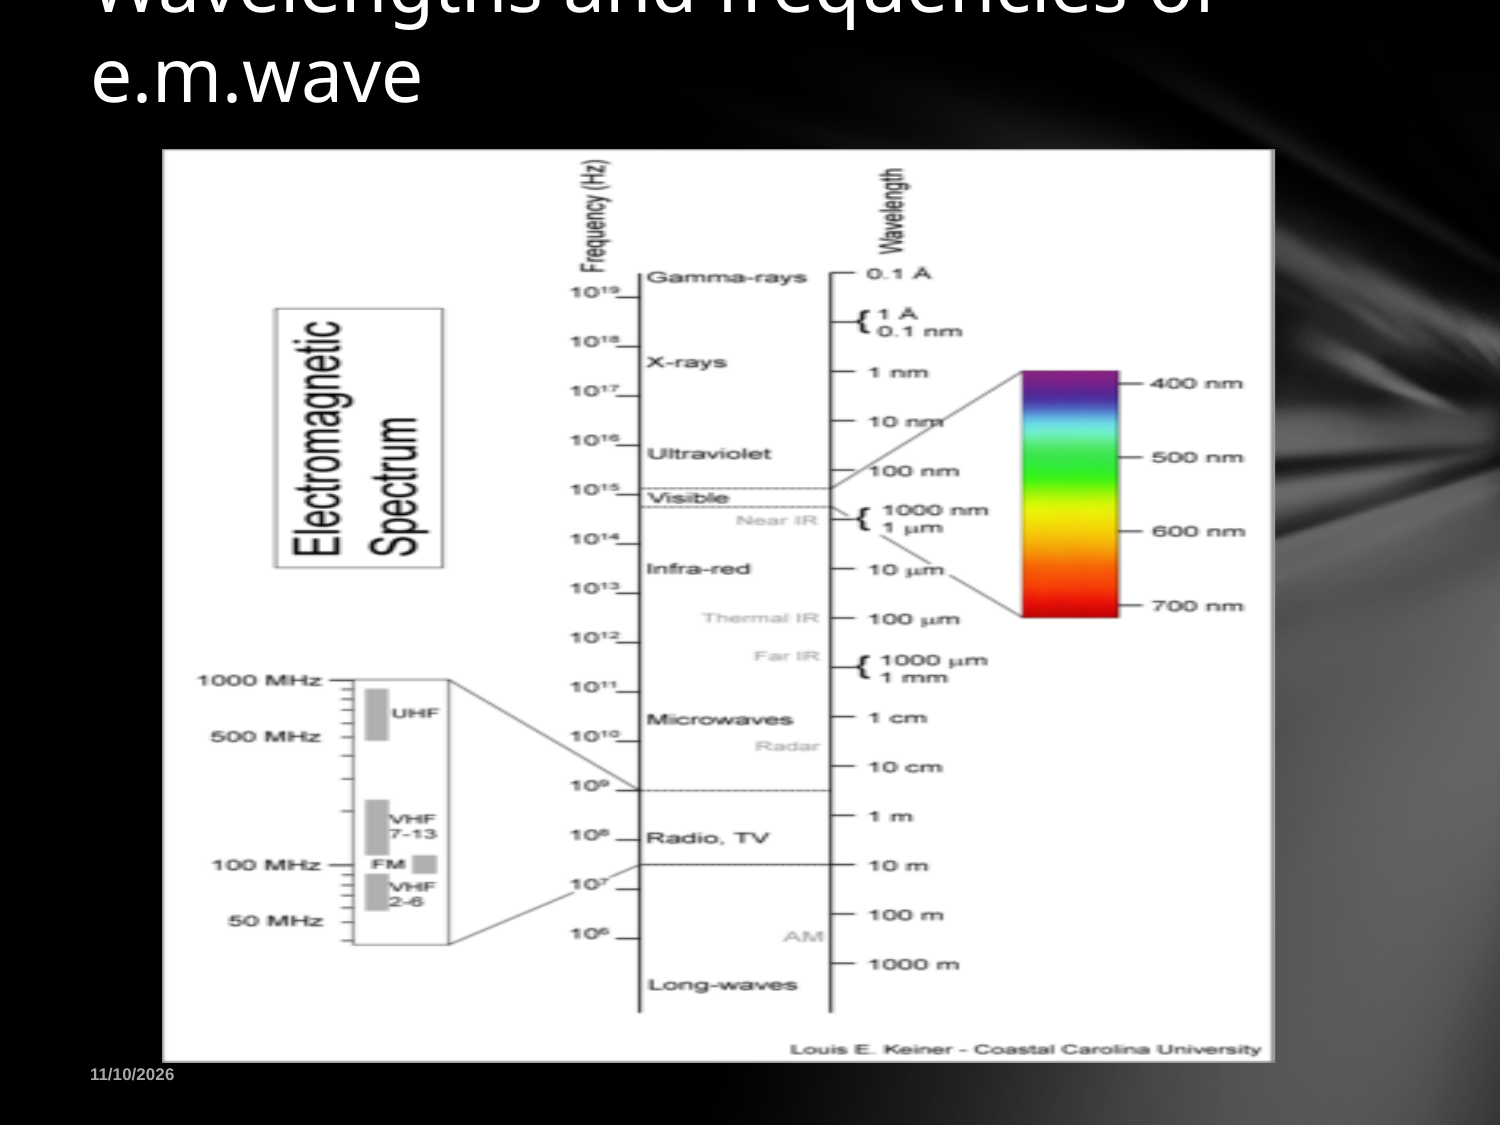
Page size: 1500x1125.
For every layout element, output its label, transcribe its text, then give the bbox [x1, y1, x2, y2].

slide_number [75, 1024, 425, 1103]
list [162, 149, 1276, 1063]
title Wavelengths and frequencies of e.m.wave [75, 0, 1425, 125]
